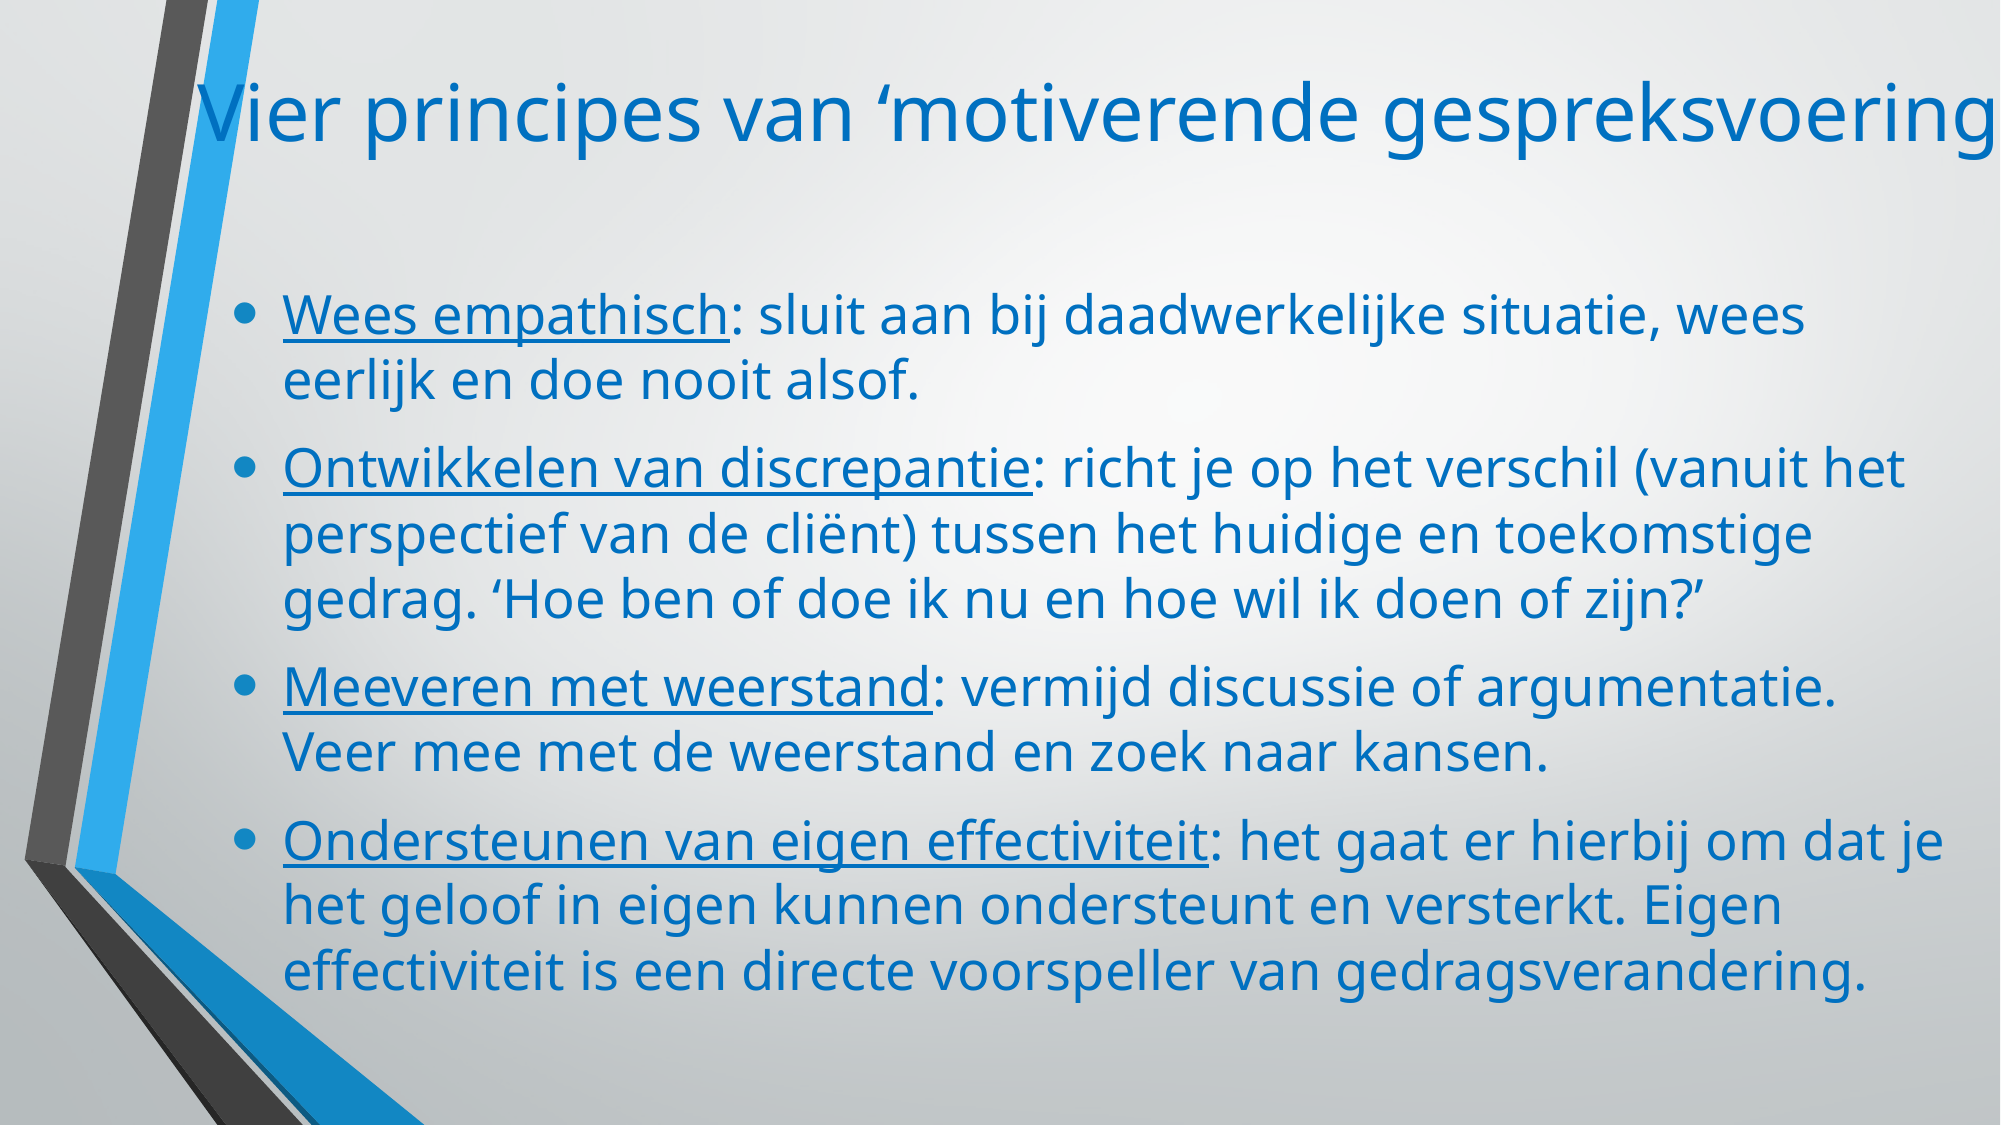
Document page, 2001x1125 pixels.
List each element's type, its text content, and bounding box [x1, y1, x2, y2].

list Wees empathisch: sluit aan bij daadwerkelijke situatie, wees eerlijk en doe nooit alsof. Ontwikkelen van discrepantie: richt je op het verschil (vanuit het perspectief van de cliënt) tussen het huidige en toekomstige gedrag. ‘Hoe ben of doe ik nu en hoe wil ik doen of zijn?’ Meeveren met weerstand: vermijd discussie of argumentatie. Veer mee met de weerstand en zoek naar kansen. Ondersteunen van eigen effectiviteit: het gaat er hierbij om dat je het geloof in eigen kunnen ondersteunt en versterkt. Eigen effectiviteit is een directe voorspeller van gedragsverandering. [216, 189, 1971, 1045]
title Vier principes van ‘motiverende gespreksvoering’: [152, 13, 2000, 301]
